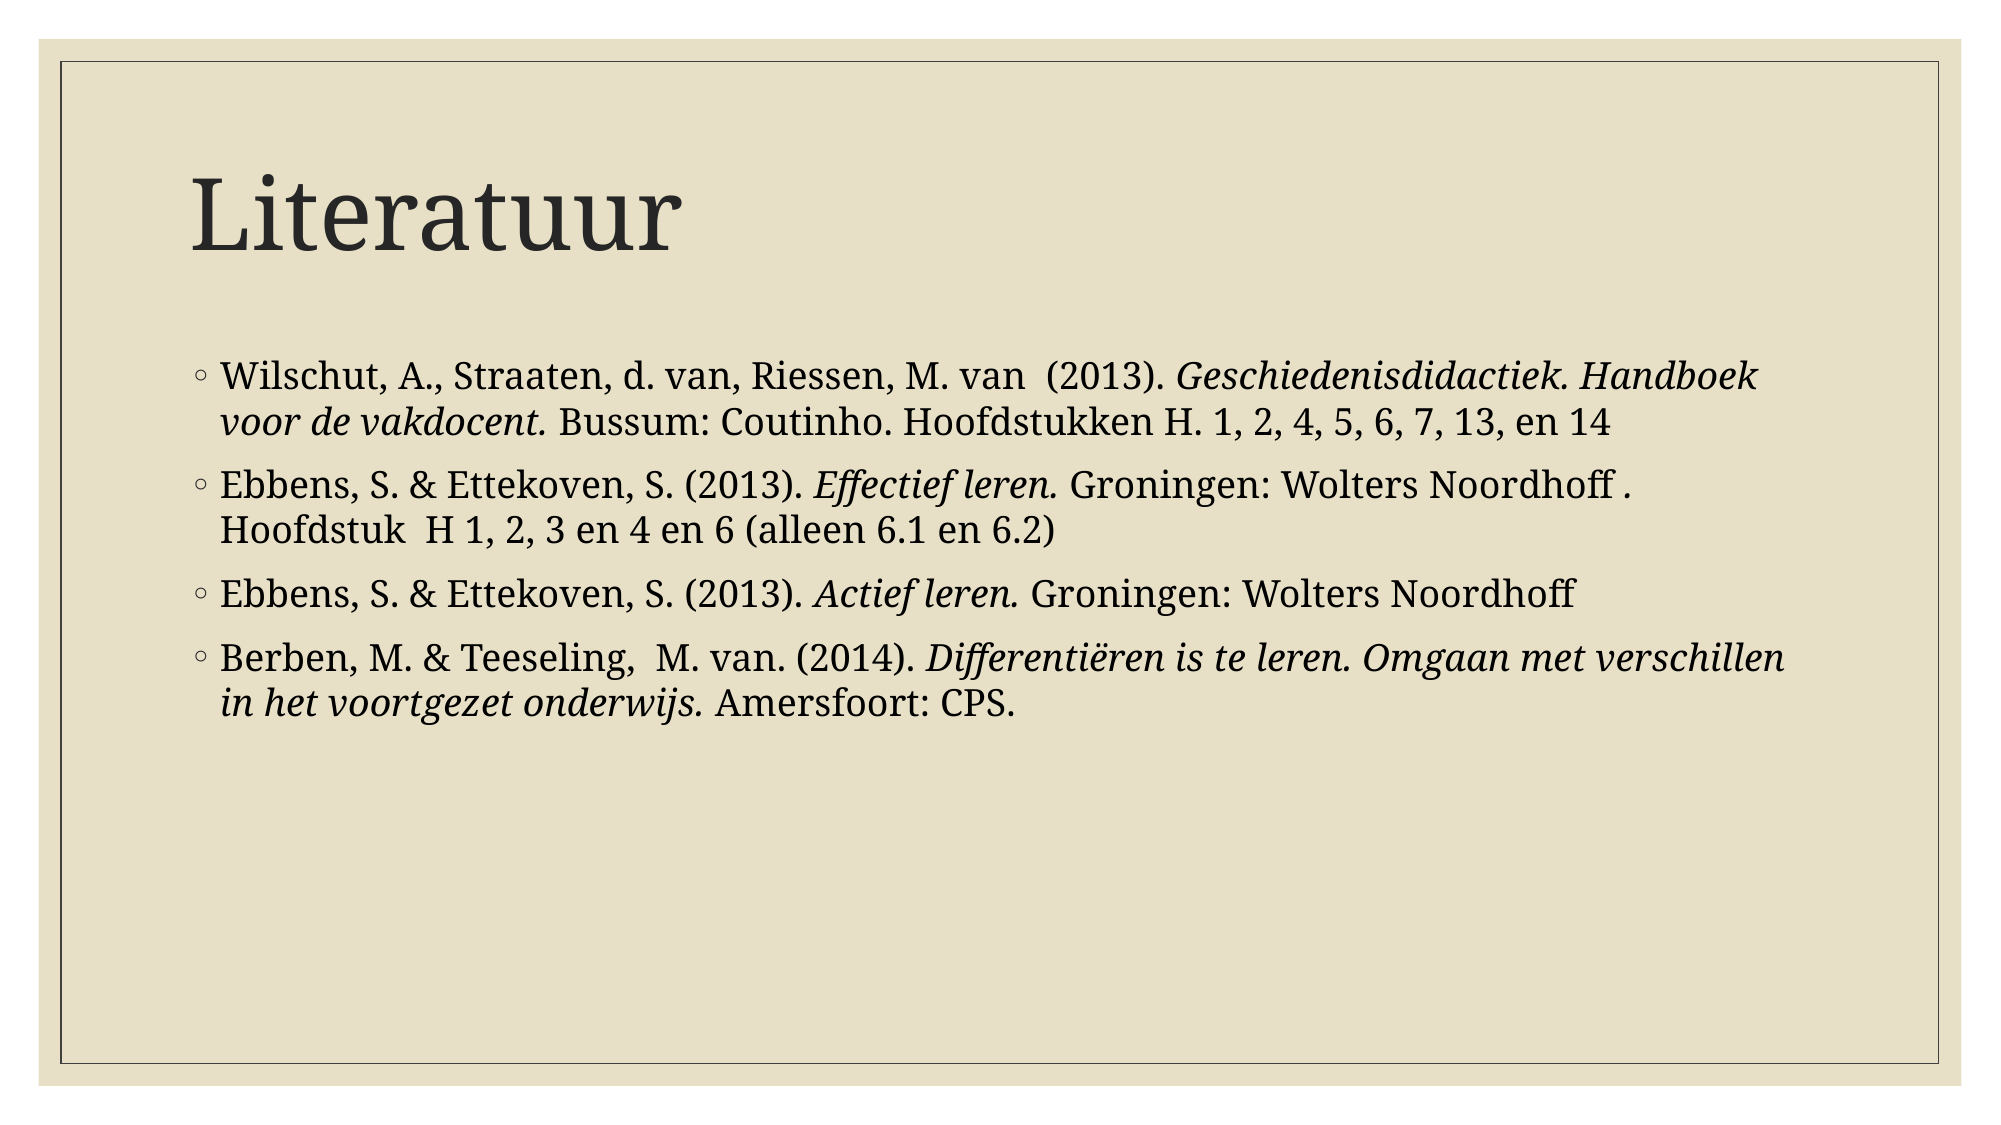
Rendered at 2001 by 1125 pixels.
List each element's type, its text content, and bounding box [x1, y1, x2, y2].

list Wilschut, A., Straaten, d. van, Riessen, M. van (2013). Geschiedenisdidactiek. Handboek voor de vakdocent. Bussum: Coutinho. Hoofdstukken H. 1, 2, 4, 5, 6, 7, 13, en 14 Ebbens, S. & Ettekoven, S. (2013). Effectief leren. Groningen: Wolters Noordhoff . Hoofdstuk H 1, 2, 3 en 4 en 6 (alleen 6.1 en 6.2) Ebbens, S. & Ettekoven, S. (2013). Actief leren. Groningen: Wolters Noordhoff Berben, M. & Teeseling, M. van. (2014). Differentiëren is te leren. Omgaan met verschillen in het voortgezet onderwijs. Amersfoort: CPS. [174, 345, 1825, 990]
title Literatuur [174, 105, 1825, 331]
